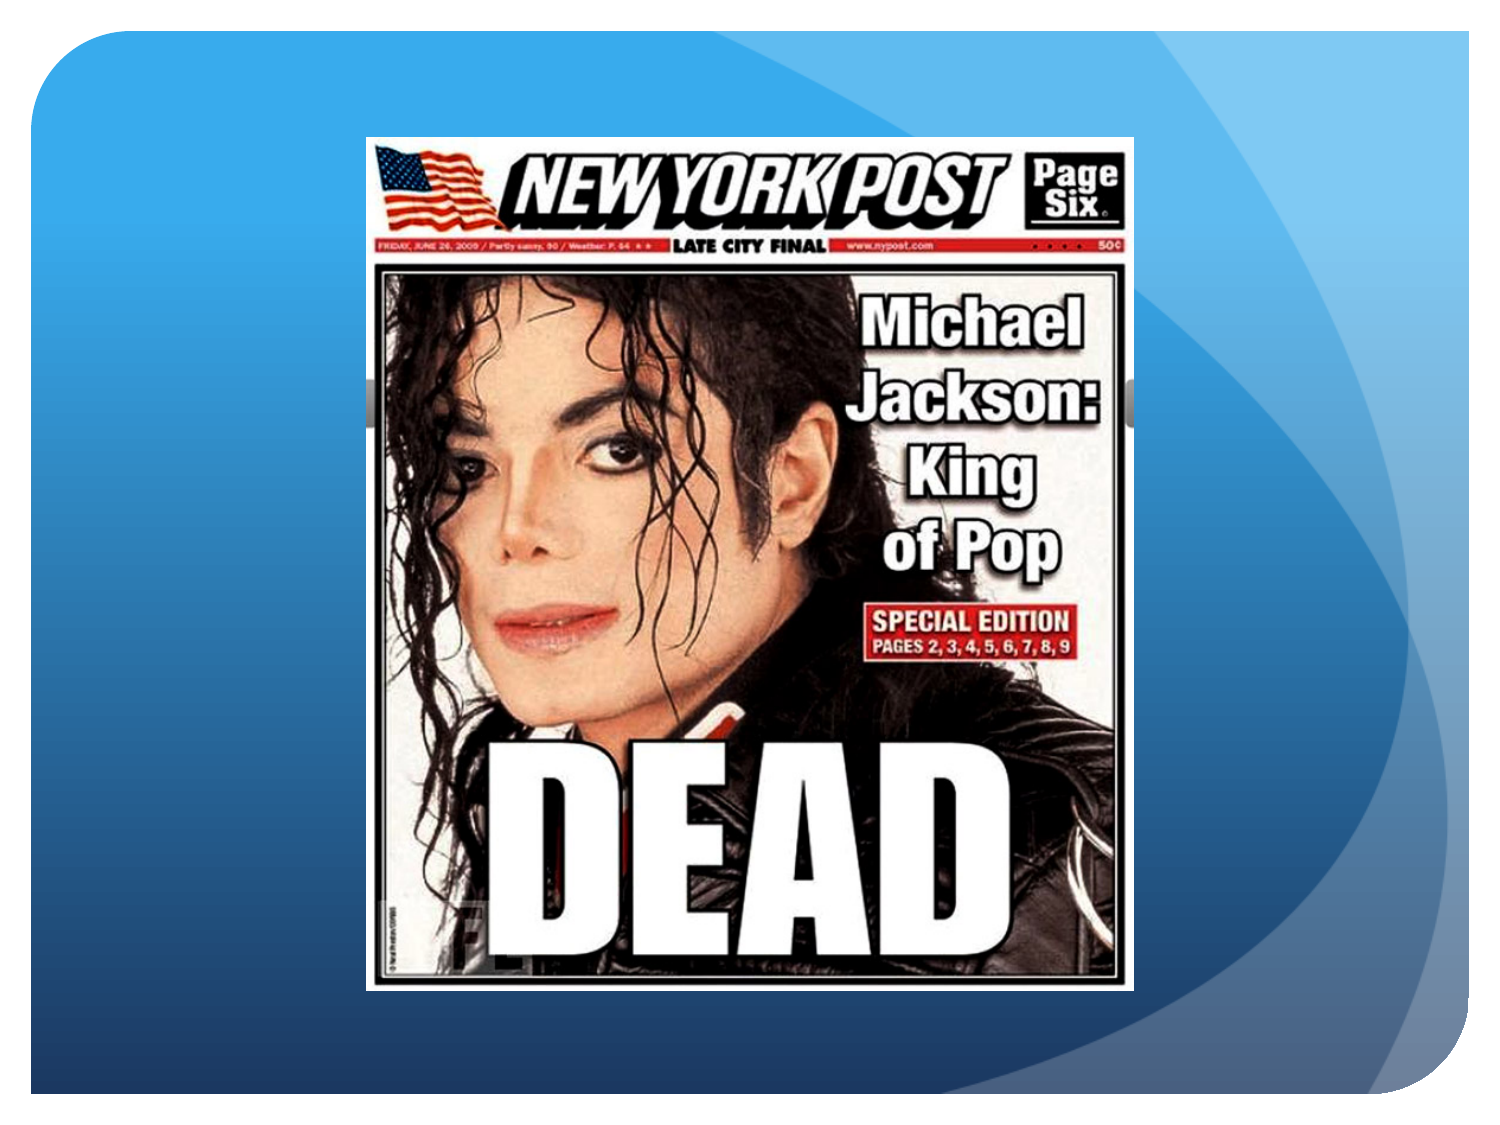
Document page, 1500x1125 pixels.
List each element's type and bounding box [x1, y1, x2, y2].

picture [24, 30, 1473, 1094]
list [127, 137, 1373, 991]
